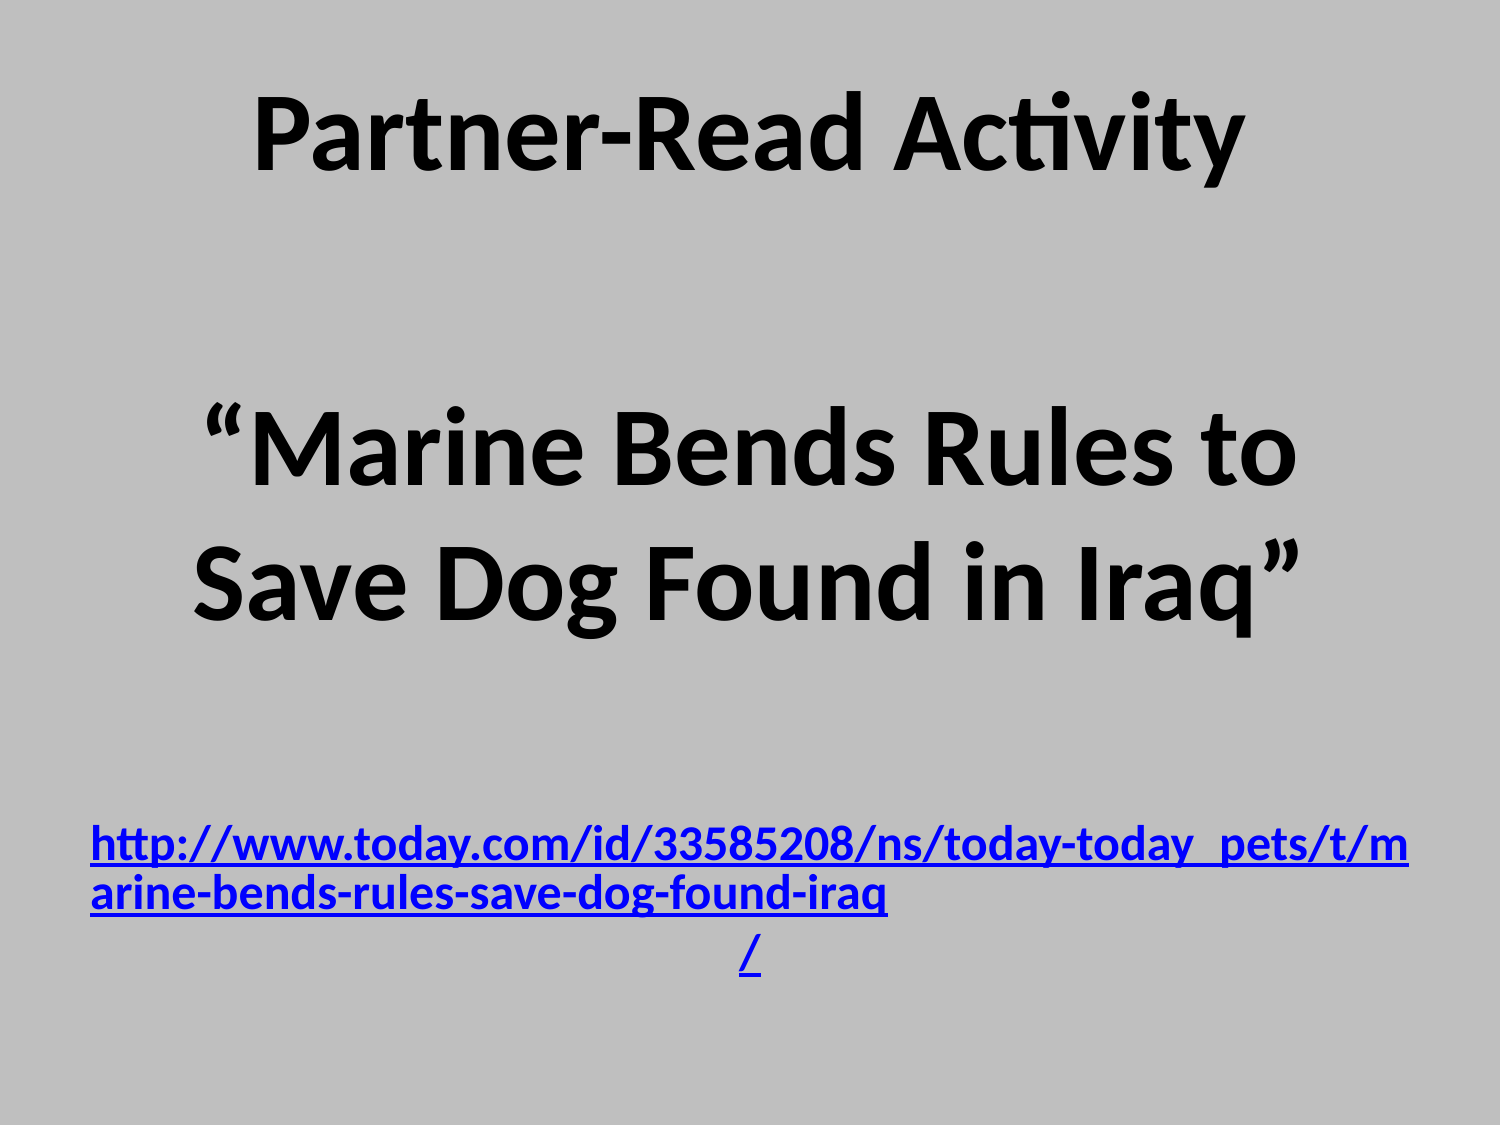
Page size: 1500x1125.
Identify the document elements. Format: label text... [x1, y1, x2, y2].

list Partner-Read Activity “Marine Bends Rules to Save Dog Found in Iraq” http://www.today.com/id/33585208/ns/today-today_pets/t/marine-bends-rules-save-dog-found-iraq/ [75, 50, 1425, 1005]
